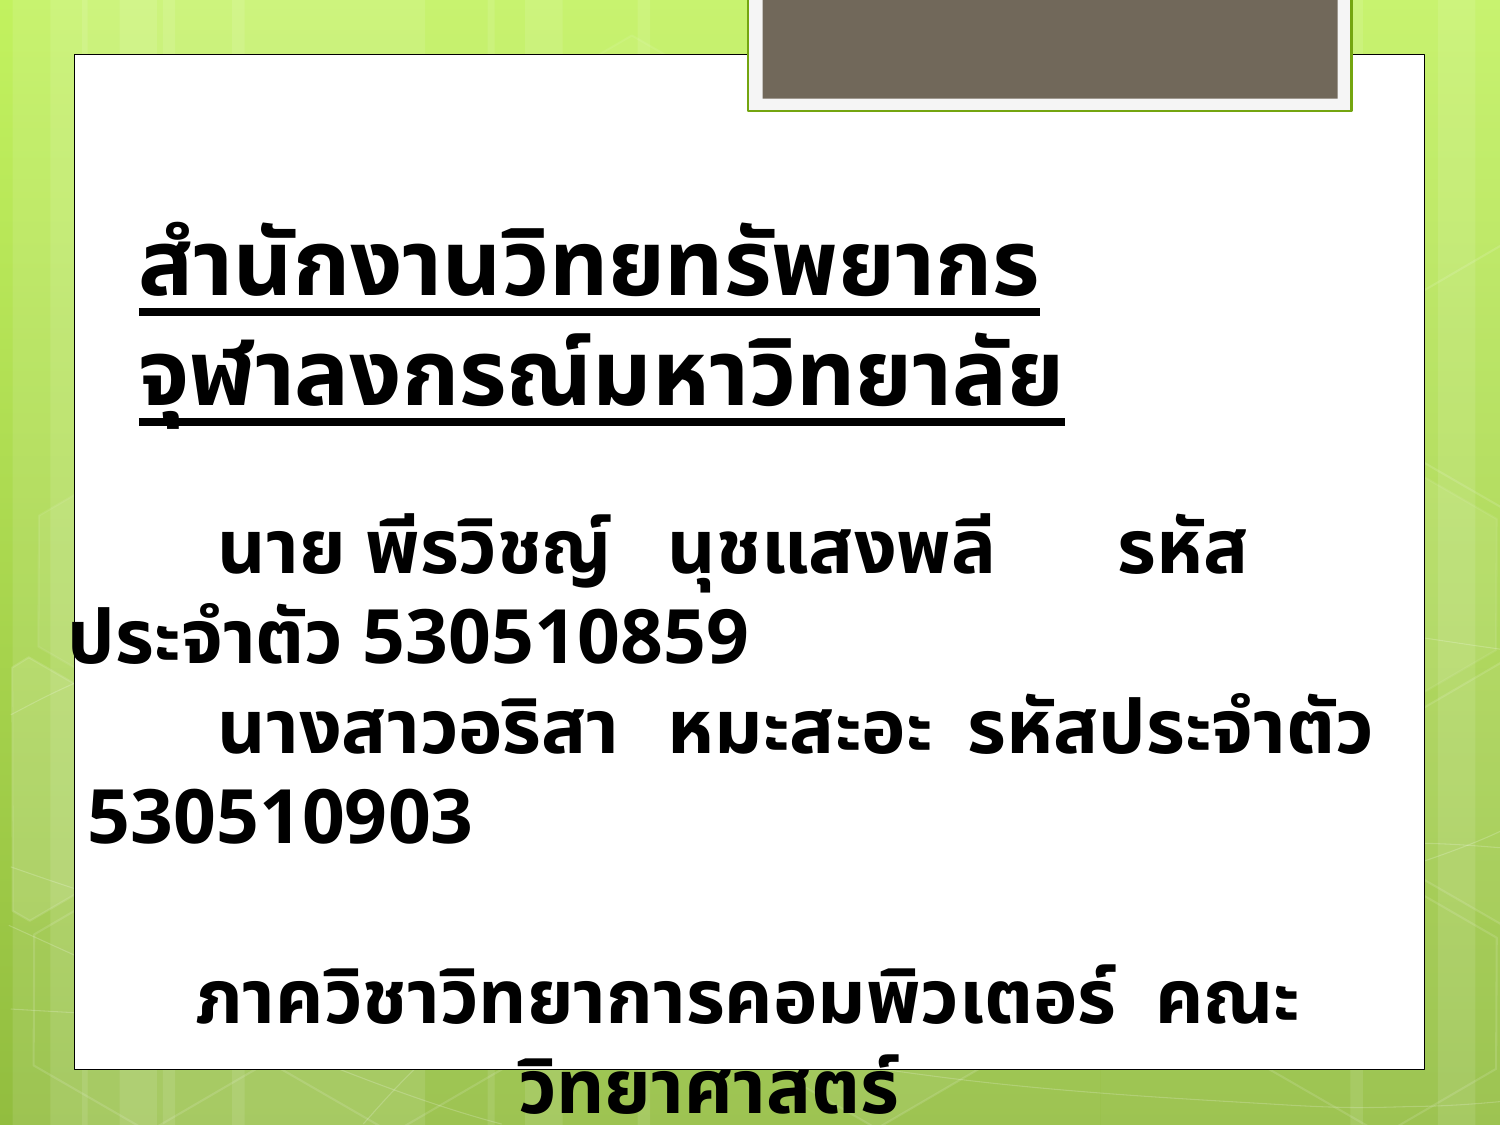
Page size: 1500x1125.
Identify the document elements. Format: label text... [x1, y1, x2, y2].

text_box นาย พีรวิชญ์ นุชแสงพลี รหัสประจำตัว 530510859 นางสาวอริสา หมะสะอะ รหัสประจำตัว 530510903 ภาควิชาวิทยาการคอมพิวเตอร์ คณะวิทยาศาสตร์ มหาวิทยาลัยเชียงใหม่ [53, 491, 1424, 1125]
text_box สำนักงานวิทยทรัพยากร จุฬาลงกรณ์มหาวิทยาลัย [123, 196, 1424, 431]
